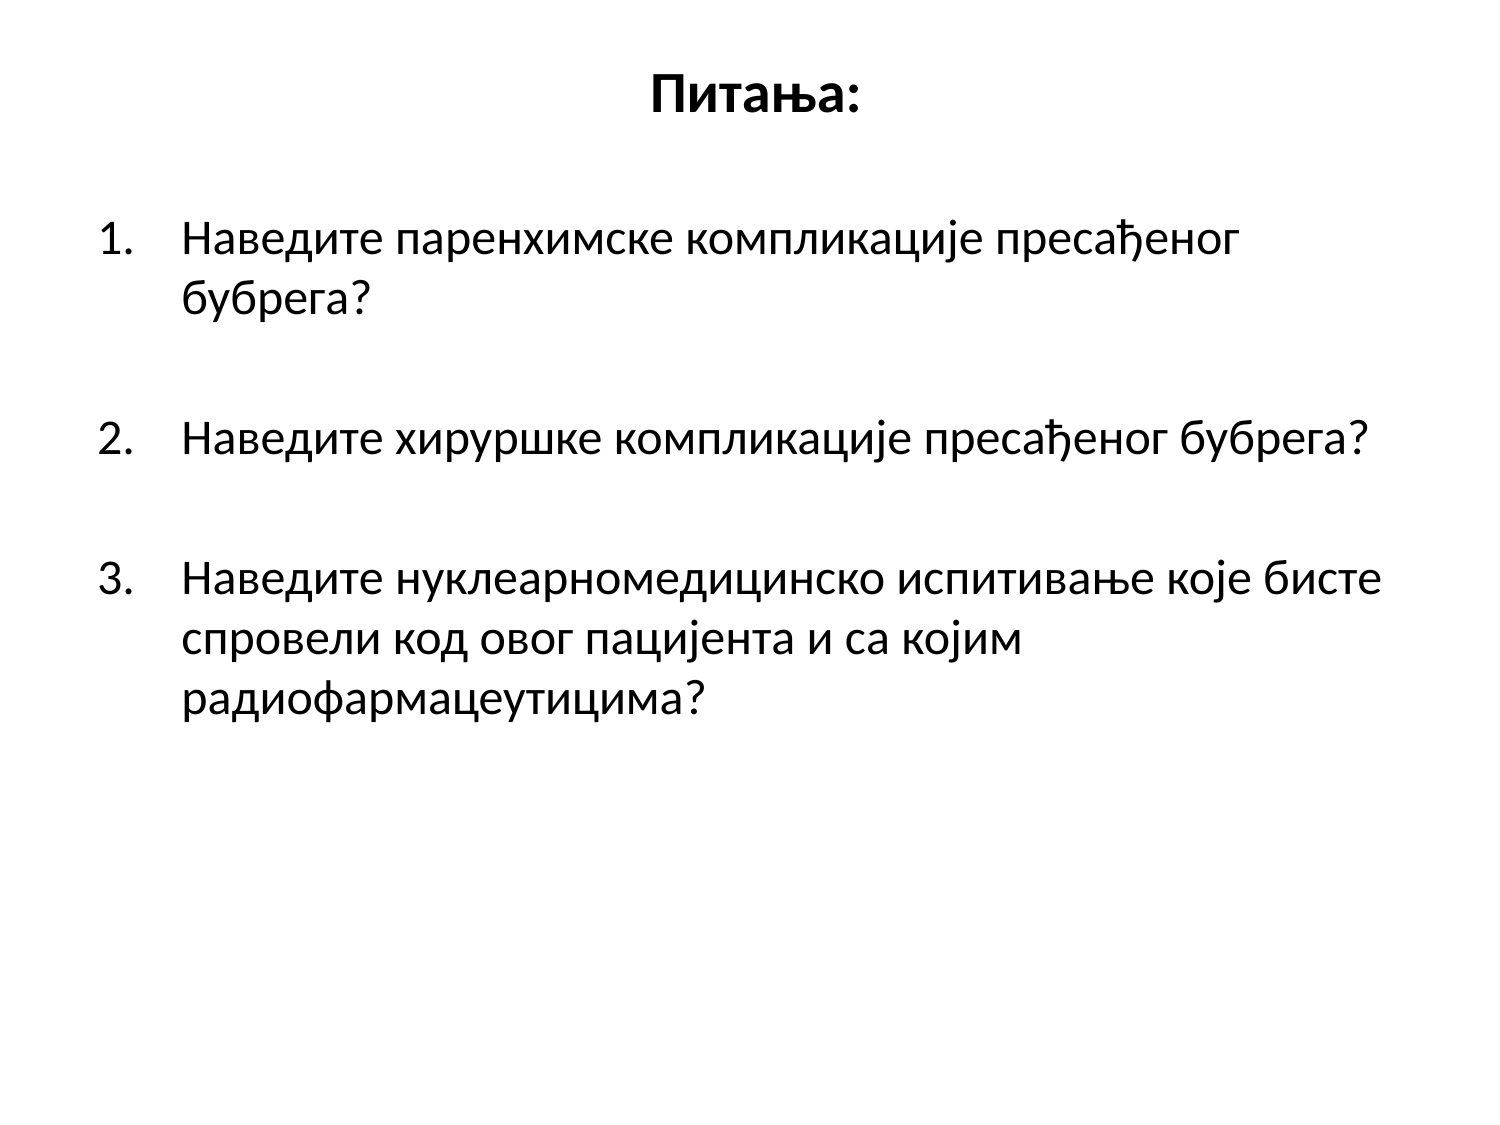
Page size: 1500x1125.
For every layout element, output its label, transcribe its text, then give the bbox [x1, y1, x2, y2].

list Питања: Наведите паренхимске компликације пресађеног бубрега? Наведите хируршке компликације пресађеног бубрега? Наведите нуклеарномедицинско испитивање које бисте спровели код овог пацијента и са којим радиофармацеутицима? [81, 46, 1430, 1114]
